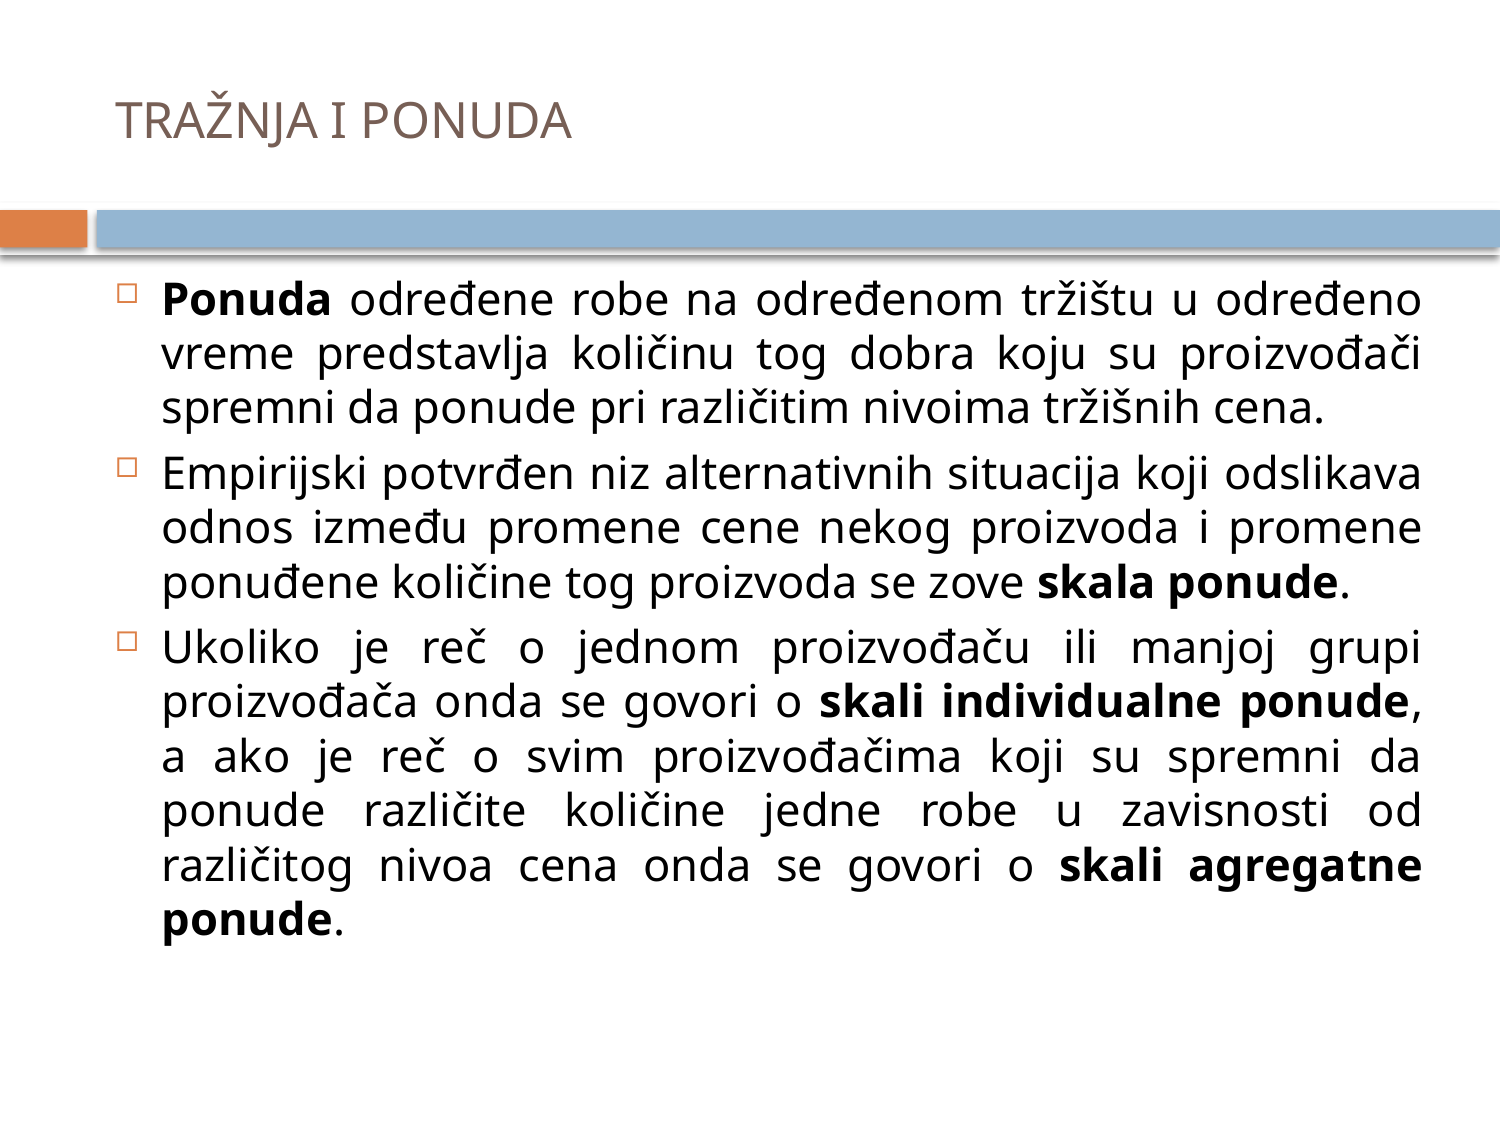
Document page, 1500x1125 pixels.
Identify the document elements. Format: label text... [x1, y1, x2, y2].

title TRAŽNJA I PONUDA [100, 37, 1438, 200]
list Ponuda određene robe na određenom tržištu u određeno vreme predstavlja količinu tog dobra koju su proizvođači spremni da ponude pri različitim nivoima tržišnih cena. Empirijski potvrđen niz alternativnih situacija koji odslikava odnos između promene cene nekog proizvoda i promene ponuđene količine tog proizvoda se zove skala ponude. Ukoliko je reč o jednom proizvođaču ili manjoj grupi proizvođača onda se govori o skali individualne ponude, a ako je reč o svim proizvođačima koji su spremni da ponude različite količine jedne robe u zavisnosti od različitog nivoa cena onda se govori o skali agregatne ponude. [100, 262, 1438, 1000]
